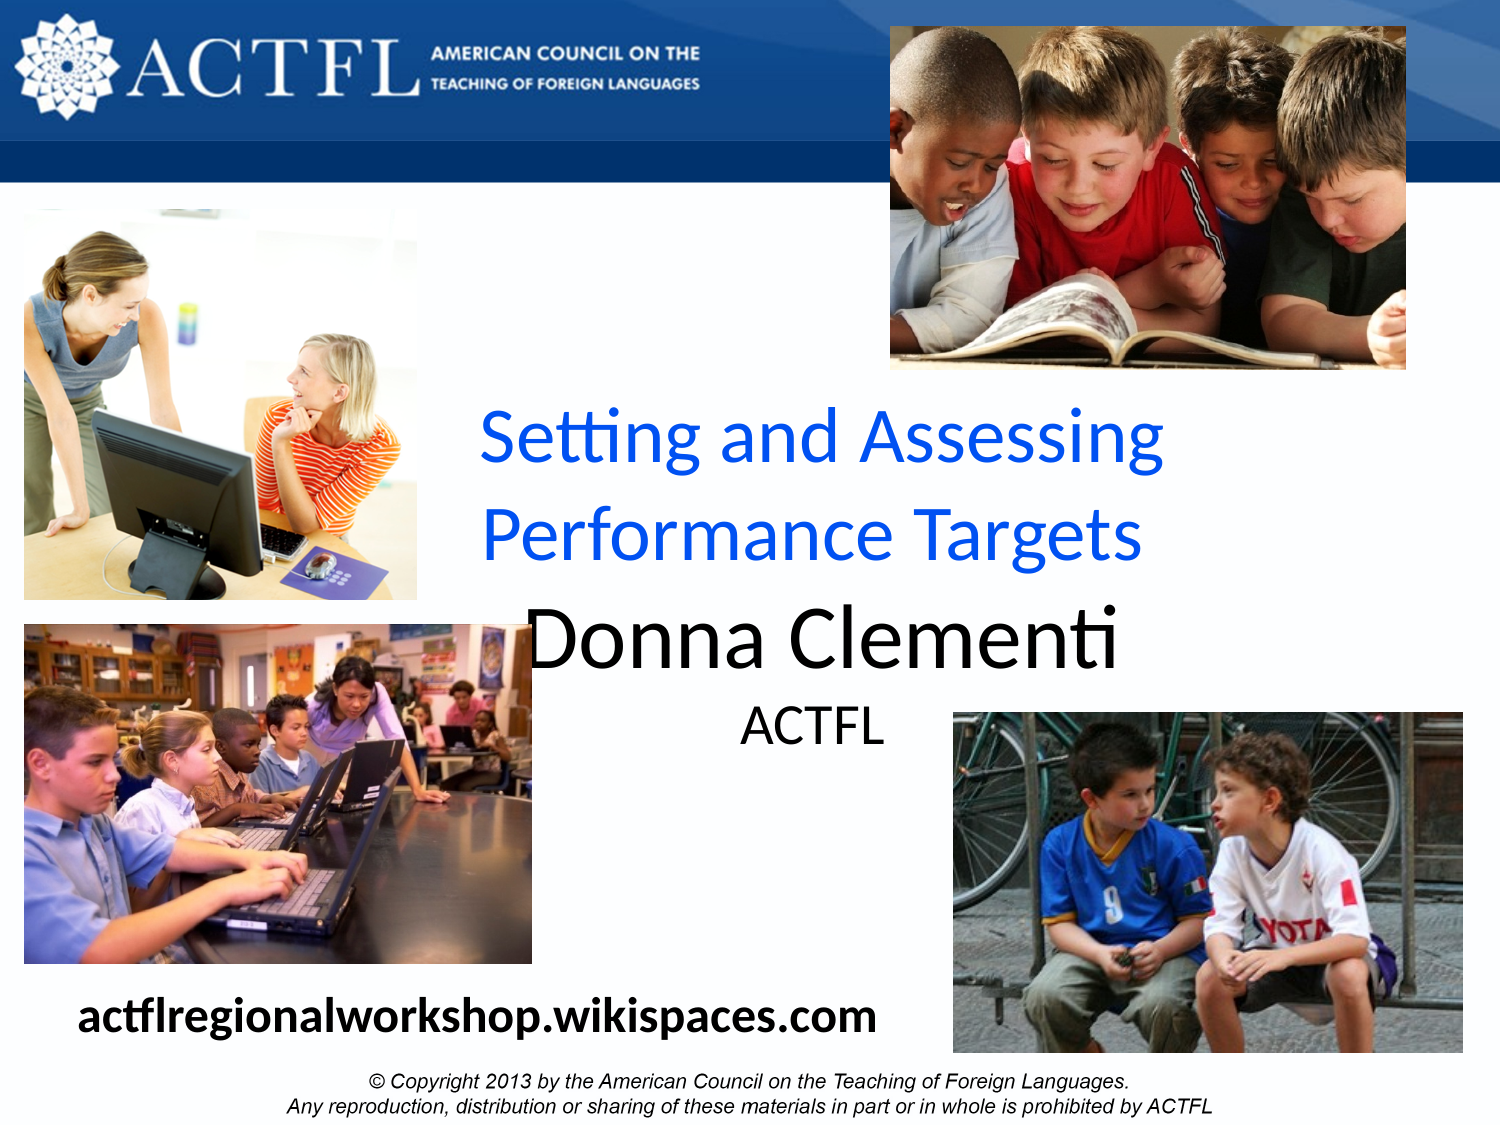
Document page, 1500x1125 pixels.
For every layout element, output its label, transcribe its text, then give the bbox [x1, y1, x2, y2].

title Setting and Assessing Performance Targets Donna Clementi ACTFL [137, 237, 1488, 1000]
text_box actflregionalworkshop.wikispaces.com [62, 974, 900, 1050]
picture [0, 0, 1500, 1125]
